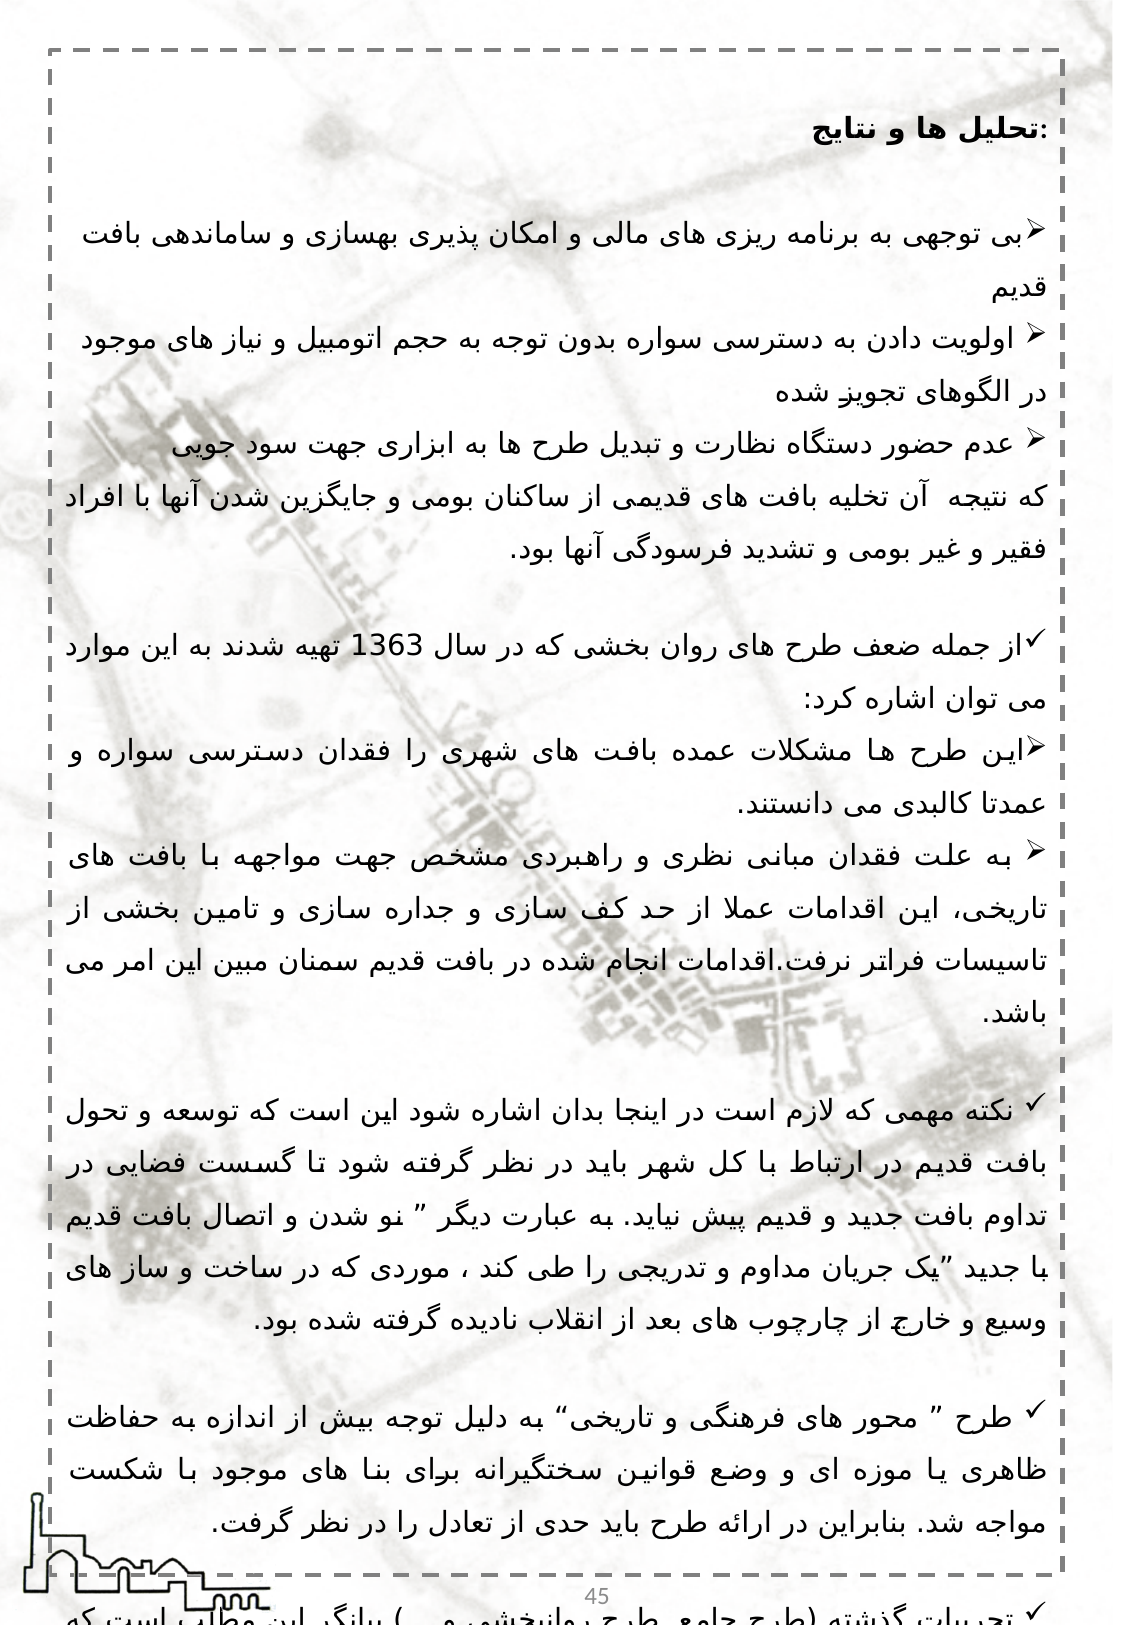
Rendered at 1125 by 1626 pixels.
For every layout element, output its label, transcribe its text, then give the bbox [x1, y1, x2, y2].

text_box 45 [362, 1550, 625, 1625]
picture [0, 255, 1125, 1369]
text_box تحلیل ها و نتایج: بی توجهی به برنامه ریزی های مالی و امکان پذیری بهسازی و ساماندهی بافت قدیم اولویت دادن به دسترسی سواره بدون توجه به حجم اتومبیل و نیاز های موجود در الگوهای تجویز شده عدم حضور دستگاه نظارت و تبدیل طرح ها به ابزاری جهت سود جویی که نتیجه آن تخلیه بافت های قدیمی از ساکنان بومی و جایگزین شدن آنها با افراد فقیر و غیر بومی و تشدید فرسودگی آنها بود. از جمله ضعف طرح های روان بخشی که در سال 1363 تهیه شدند به این موارد می توان اشاره کرد: این طرح ها مشکلات عمده بافت های شهری را فقدان دسترسی سواره و عمدتا کالبدی می دانستند. به علت فقدان مبانی نظری و راهبردی مشخص جهت مواجهه با بافت های تاریخی، این اقدامات عملا از حد کف سازی و جداره سازی و تامین بخشی از تاسیسات فراتر نرفت.اقدامات انجام شده در بافت قدیم سمنان مبین این امر می باشد. نکته مهمی که لازم است در اینجا بدان اشاره شود این است که توسعه و تحول بافت قدیم در ارتباط با کل شهر باید در نظر گرفته شود تا گسست فضایی در تداوم بافت جدید و قدیم پیش نیاید. به عبارت دیگر ” نو شدن و اتصال بافت قدیم با جدید ”یک جریان مداوم و تدریجی را طی کند ، موردی که در ساخت و ساز های وسیع و خارج از چارچوب های بعد از انقلاب نادیده گرفته شده بود. طرح ” محور های فرهنگی و تاریخی“ به دلیل توجه بیش از اندازه به حفاظت ظاهری یا موزه ای و وضع قوانین سختگیرانه برای بنا های موجود با شکست مواجه شد. بنابراین در ارائه طرح باید حدی از تعادل را در نظر گرفت. تجربیات گذشته (طرح جامع, طرح روانبخشی و ...) بیانگر این مطلب است که پیش از انتخاب یک شیوه مداخله ، ارزش یابی دقیق بافت و توجه به ارتباطات فضایی محیط در اولویت قرار دارد. درخیابان کشی ها توجه به ساختار فضایی از اهمیت ویژه ای برخوردار است. همچنین تداوم الگو های جدید و قدیم شبکه دسترسی نقش مهمی در تداوم حیات بافت تاریخی ایفا می کند. [48, 48, 1065, 254]
picture [13, 1419, 276, 1625]
text_box تحلیل ها و نتایج: بی توجهی به برنامه ریزی های مالی و امکان پذیری بهسازی و ساماندهی بافت قدیم اولویت دادن به دسترسی سواره بدون توجه به حجم اتومبیل و نیاز های موجود در الگوهای تجویز شده عدم حضور دستگاه نظارت و تبدیل طرح ها به ابزاری جهت سود جویی که نتیجه آن تخلیه بافت های قدیمی از ساکنان بومی و جایگزین شدن آنها با افراد فقیر و غیر بومی و تشدید فرسودگی آنها بود. از جمله ضعف طرح های روان بخشی که در سال 1363 تهیه شدند به این موارد می توان اشاره کرد: این طرح ها مشکلات عمده بافت های شهری را فقدان دسترسی سواره و عمدتا کالبدی می دانستند. به علت فقدان مبانی نظری و راهبردی مشخص جهت مواجهه با بافت های تاریخی، این اقدامات عملا از حد کف سازی و جداره سازی و تامین بخشی از تاسیسات فراتر نرفت.اقدامات انجام شده در بافت قدیم سمنان مبین این امر می باشد. نکته مهمی که لازم است در اینجا بدان اشاره شود این است که توسعه و تحول بافت قدیم در ارتباط با کل شهر باید در نظر گرفته شود تا گسست فضایی در تداوم بافت جدید و قدیم پیش نیاید. به عبارت دیگر ” نو شدن و اتصال بافت قدیم با جدید ”یک جریان مداوم و تدریجی را طی کند ، موردی که در ساخت و ساز های وسیع و خارج از چارچوب های بعد از انقلاب نادیده گرفته شده بود. طرح ” محور های فرهنگی و تاریخی“ به دلیل توجه بیش از اندازه به حفاظت ظاهری یا موزه ای و وضع قوانین سختگیرانه برای بنا های موجود با شکست مواجه شد. بنابراین در ارائه طرح باید حدی از تعادل را در نظر گرفت. تجربیات گذشته (طرح جامع, طرح روانبخشی و ...) بیانگر این مطلب است که پیش از انتخاب یک شیوه مداخله ، ارزش یابی دقیق بافت و توجه به ارتباطات فضایی محیط در اولویت قرار دارد. درخیابان کشی ها توجه به ساختار فضایی از اهمیت ویژه ای برخوردار است. همچنین تداوم الگو های جدید و قدیم شبکه دسترسی نقش مهمی در تداوم حیات بافت تاریخی ایفا می کند. [48, 1378, 1065, 1577]
